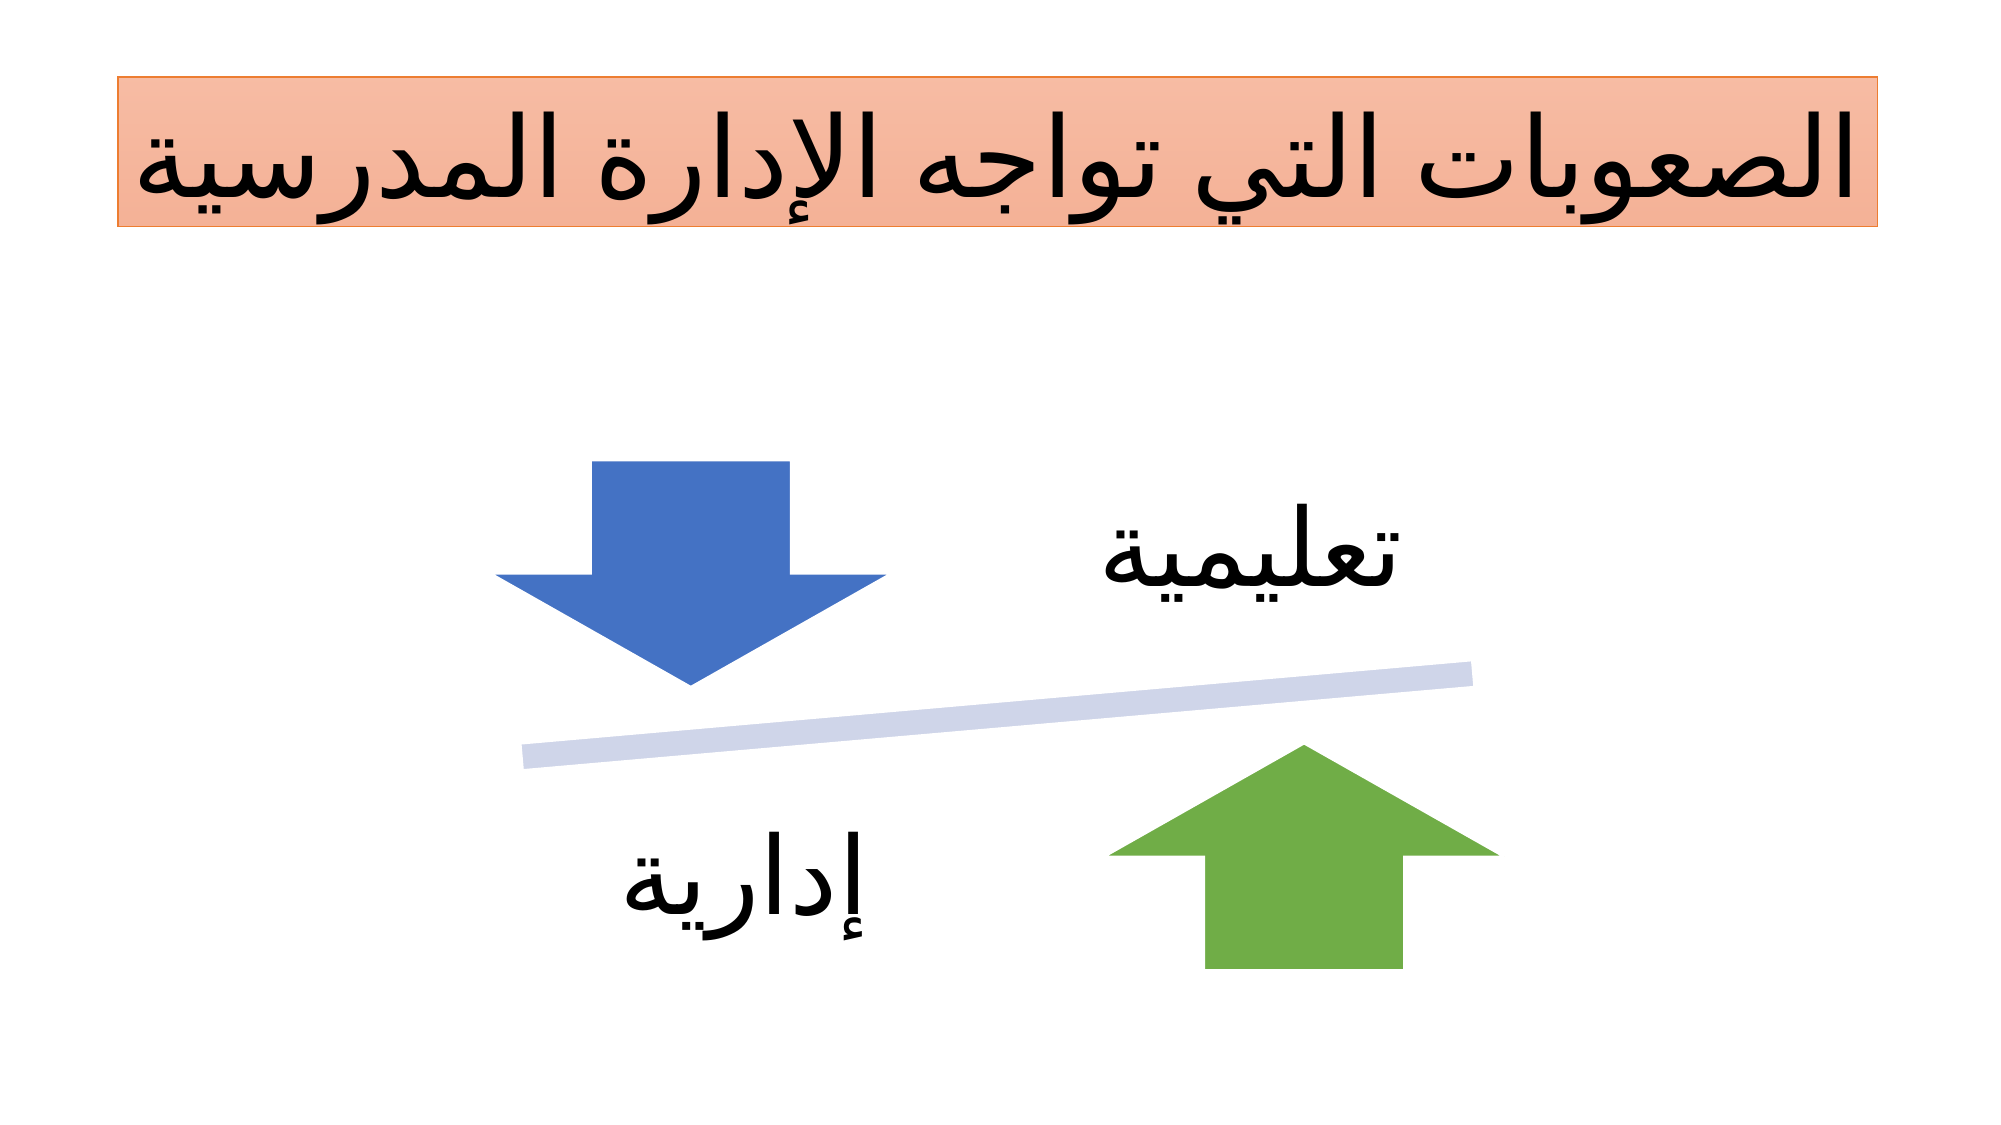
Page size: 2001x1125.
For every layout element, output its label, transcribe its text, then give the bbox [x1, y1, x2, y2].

text_box الصعوبات التي تواجه الإدارة المدرسية [117, 76, 1878, 227]
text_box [330, 432, 1665, 999]
